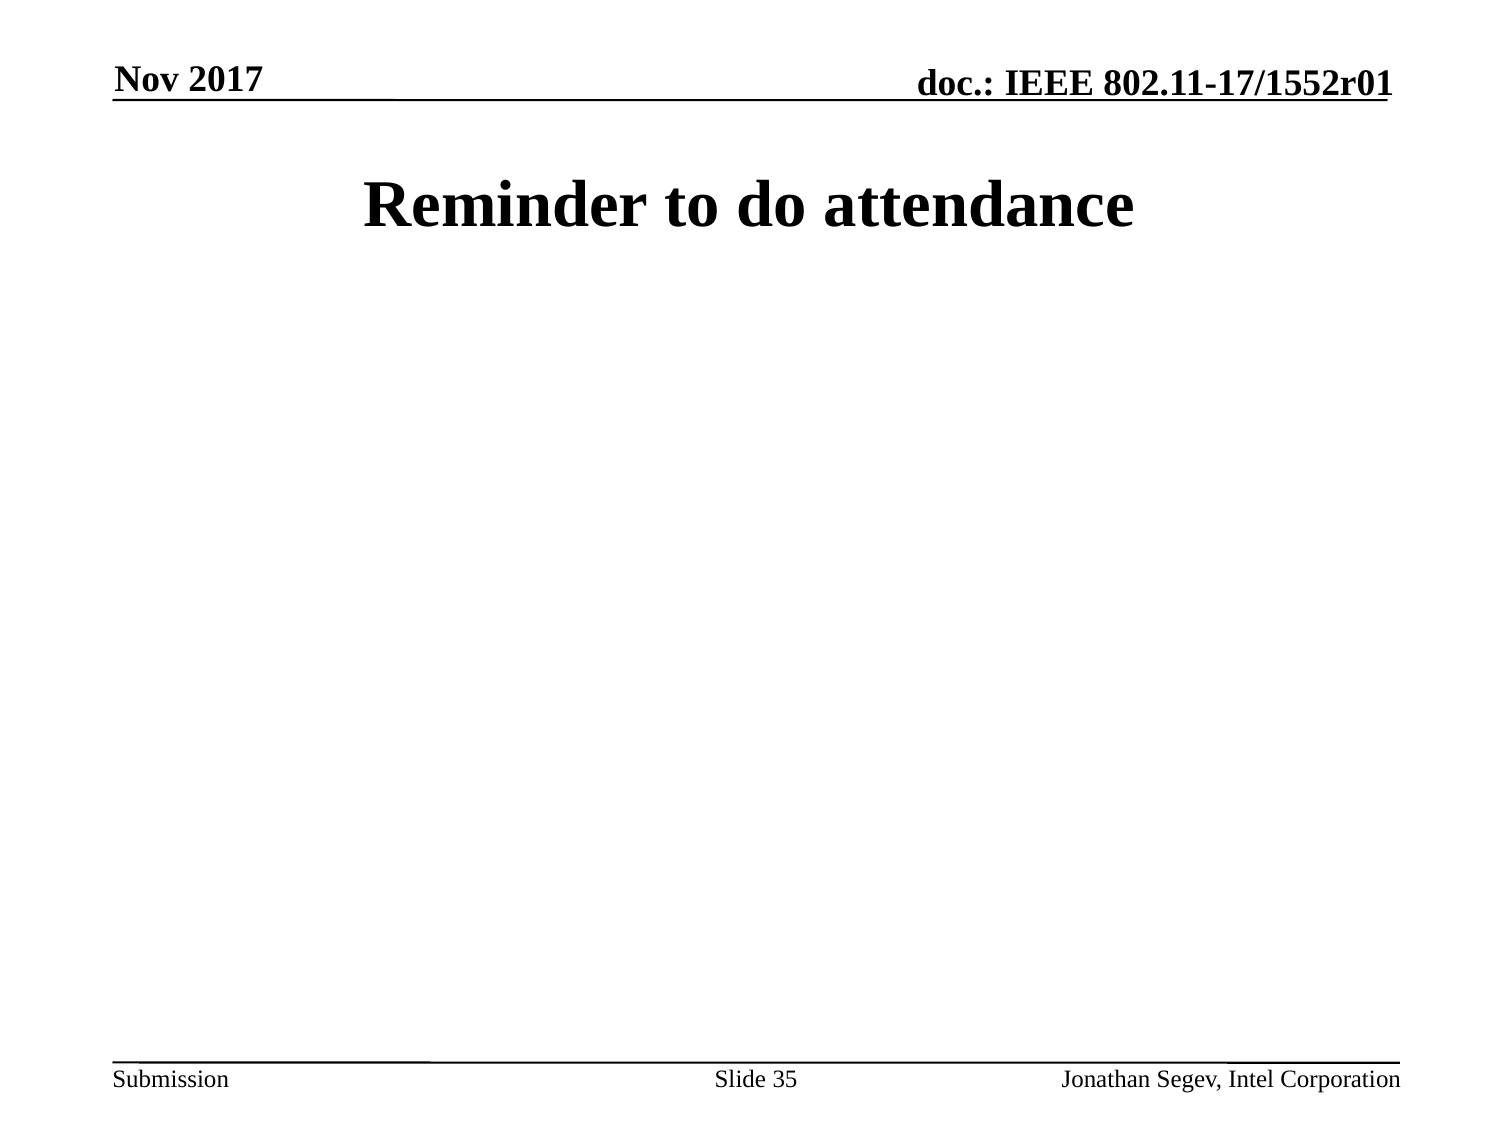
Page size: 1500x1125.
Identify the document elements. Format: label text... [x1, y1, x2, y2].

slide_number Slide 35 [712, 1061, 800, 1123]
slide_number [114, 54, 423, 100]
footer Jonathan Segev, Intel Corporation [878, 1061, 1402, 1093]
title Reminder to do attendance [112, 112, 1388, 288]
